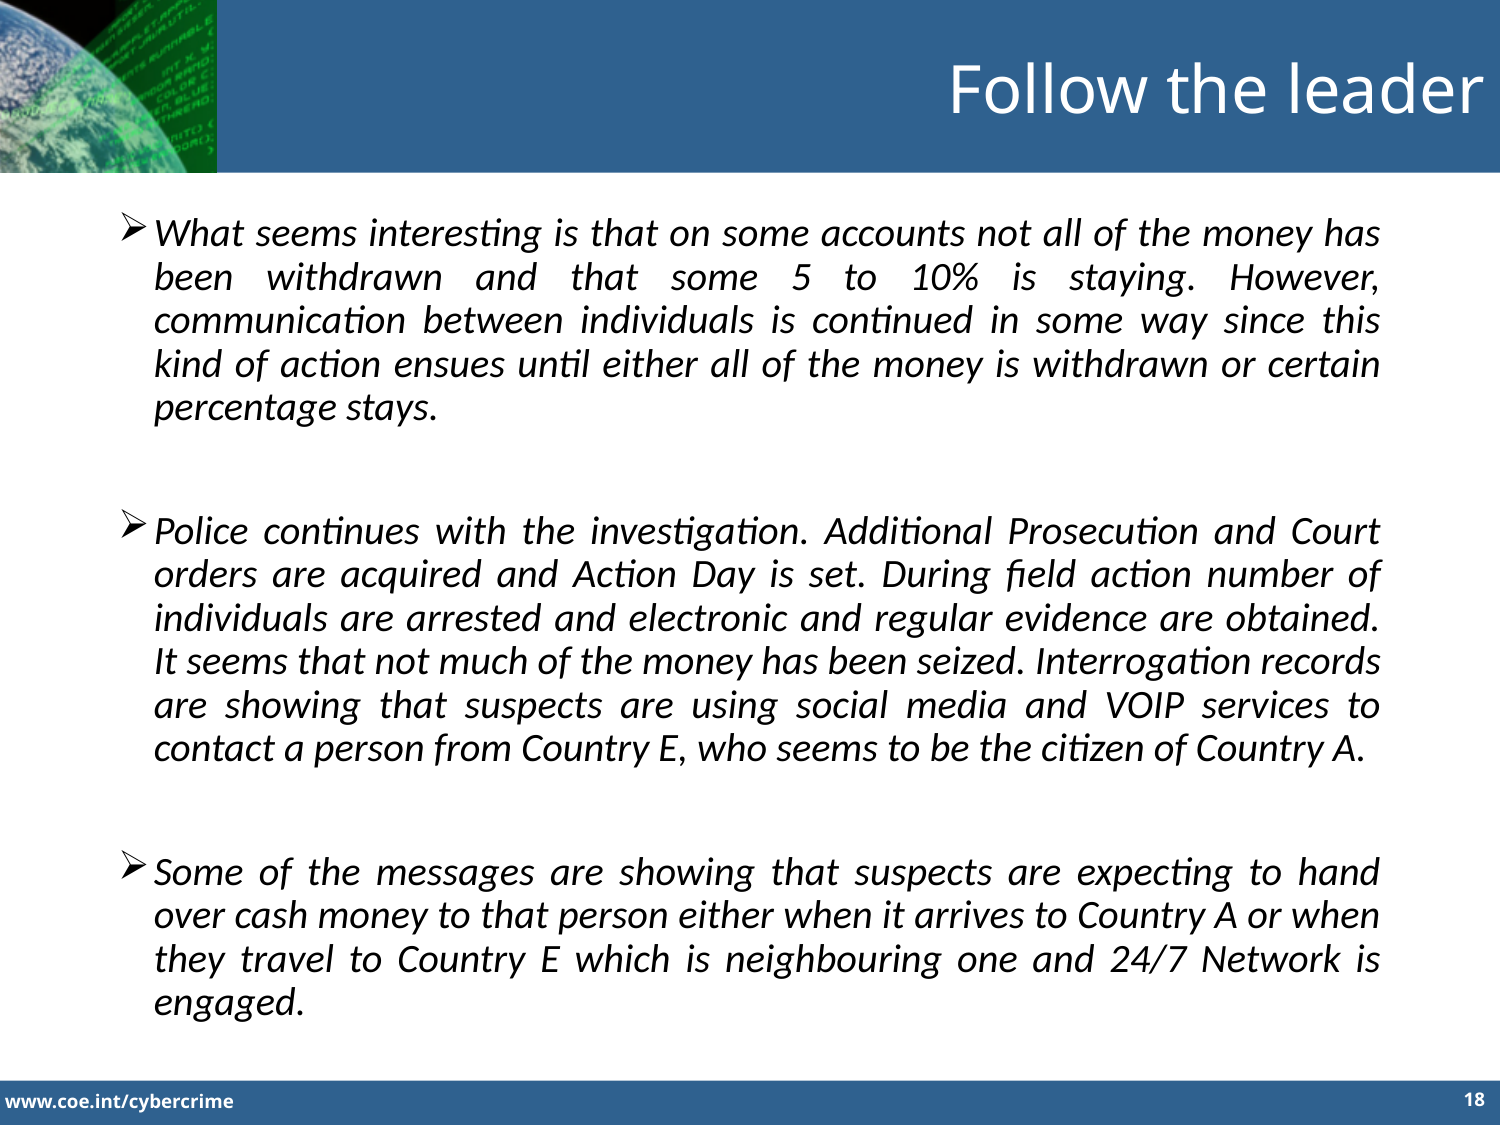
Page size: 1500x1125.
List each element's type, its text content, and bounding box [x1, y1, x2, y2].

picture [0, 1, 217, 173]
slide_number 18 [1162, 1080, 1500, 1125]
text_box Follow the leader [373, 10, 1500, 163]
list What seems interesting is that on some accounts not all of the money has been withdrawn and that some 5 to 10% is staying. However, communication between individuals is continued in some way since this kind of action ensues until either all of the money is withdrawn or certain percentage stays. Police continues with the investigation. Additional Prosecution and Court orders are acquired and Action Day is set. During field action number of individuals are arrested and electronic and regular evidence are obtained. It seems that not much of the money has been seized. Interrogation records are showing that suspects are using social media and VOIP services to contact a person from Country E, who seems to be the citizen of Country A. Some of the messages are showing that suspects are expecting to hand over cash money to that person either when it arrives to Country A or when they travel to Country E which is neighbouring one and 24/7 Network is engaged. [103, 204, 1397, 1050]
